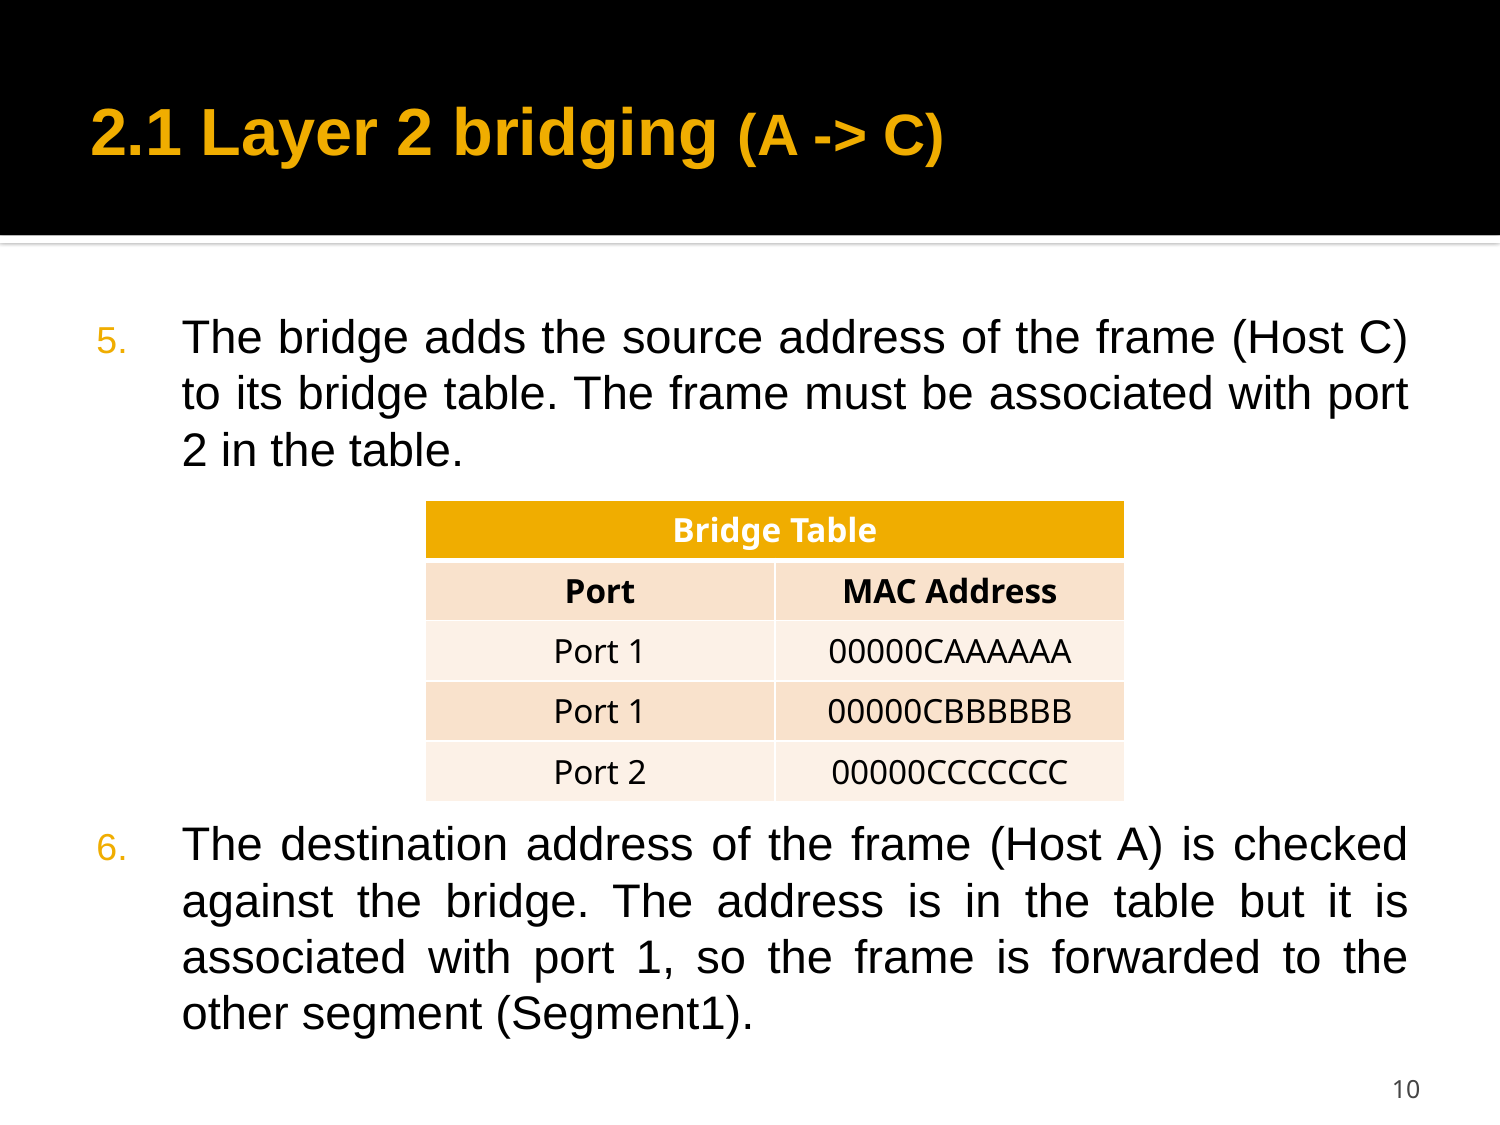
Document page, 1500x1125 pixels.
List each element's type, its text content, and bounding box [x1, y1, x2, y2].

table_cell MAC Address [776, 563, 1124, 620]
title 2.1 Layer 2 bridging (A -> C) [75, 25, 1425, 231]
table_cell 00000CBBBBBB [776, 682, 1124, 740]
table_cell Port [426, 563, 774, 620]
table_cell 00000CAAAAAA [776, 621, 1124, 680]
table_header Bridge Table [426, 501, 1124, 558]
table_cell 00000CCCCCCC [776, 742, 1124, 801]
table_cell Port 1 [426, 682, 774, 740]
table_cell Port 2 [426, 742, 774, 801]
table_cell Port 1 [426, 621, 774, 680]
list The bridge adds the source address of the frame (Host C) to its bridge table. The frame must be associated with port 2 in the table. The destination address of the frame (Host A) is checked against the bridge. The address is in the table but it is associated with port 1, so the frame is forwarded to the other segment (Segment1). [75, 291, 1425, 1050]
slide_number 10 [1345, 1062, 1467, 1108]
